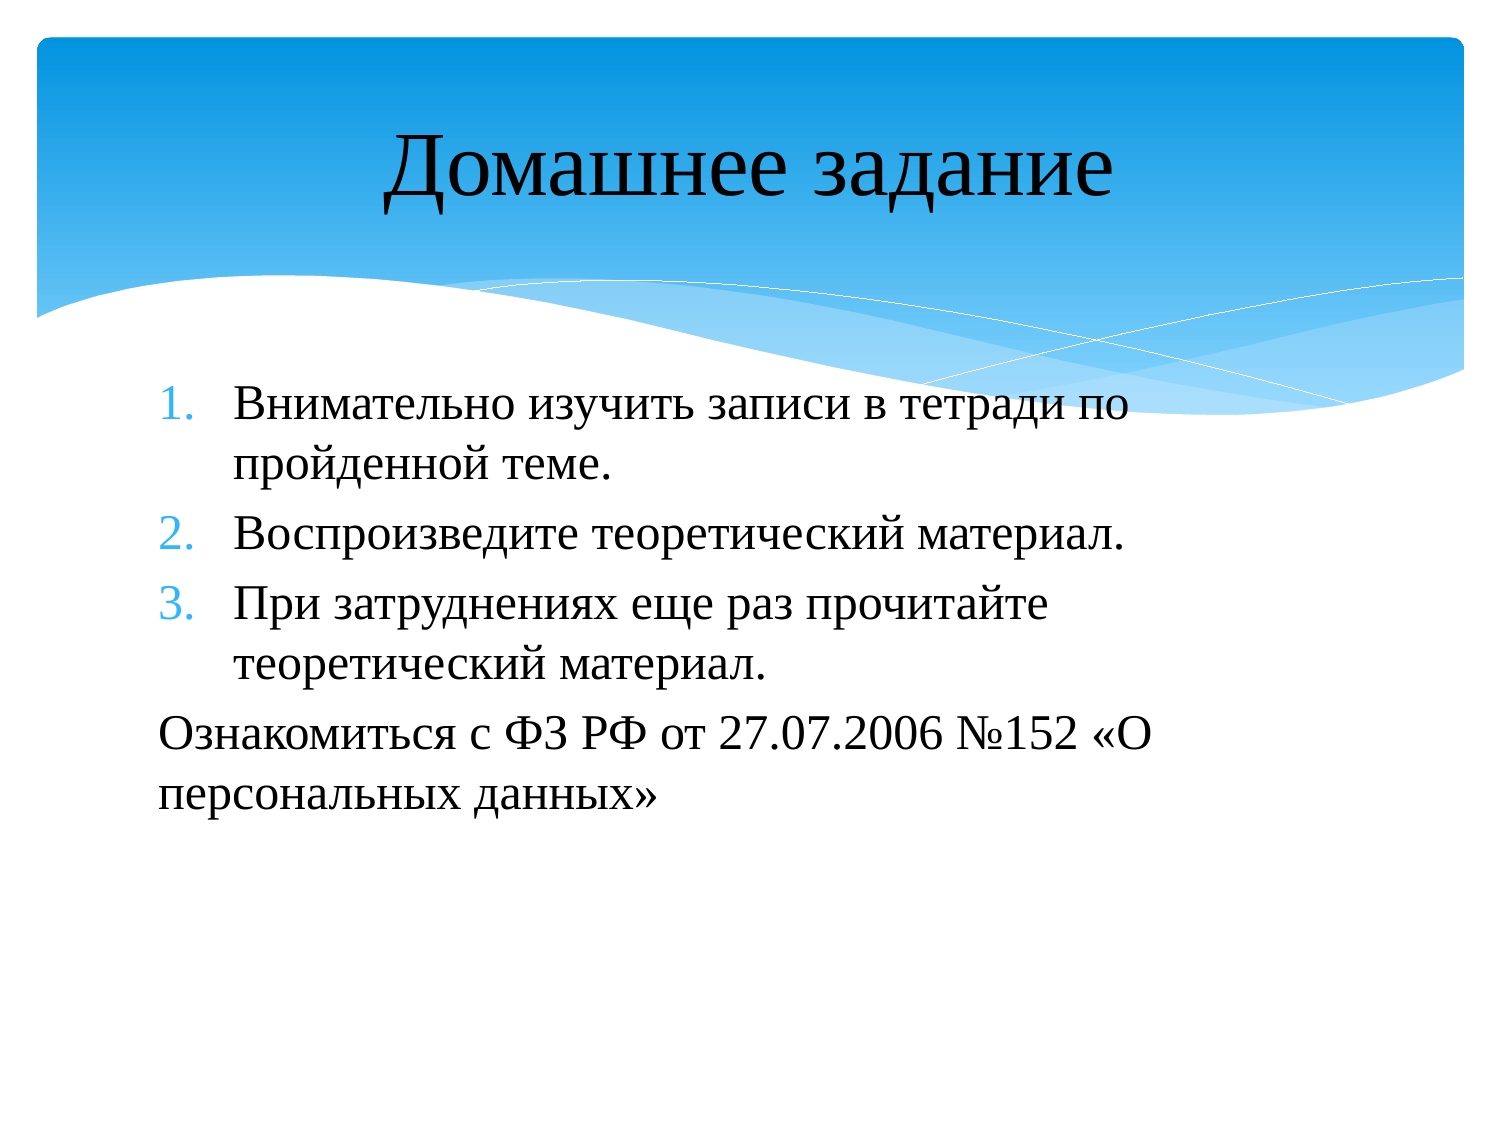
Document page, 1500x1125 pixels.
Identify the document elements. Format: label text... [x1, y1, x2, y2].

title Домашнее задание [75, 55, 1425, 261]
list Внимательно изучить записи в тетради по пройденной теме. Воспроизведите теоретический материал. При затруднениях еще раз прочитайте теоретический материал. Ознакомиться с ФЗ РФ от 27.07.2006 №152 «О персональных данных» [143, 361, 1359, 1005]
